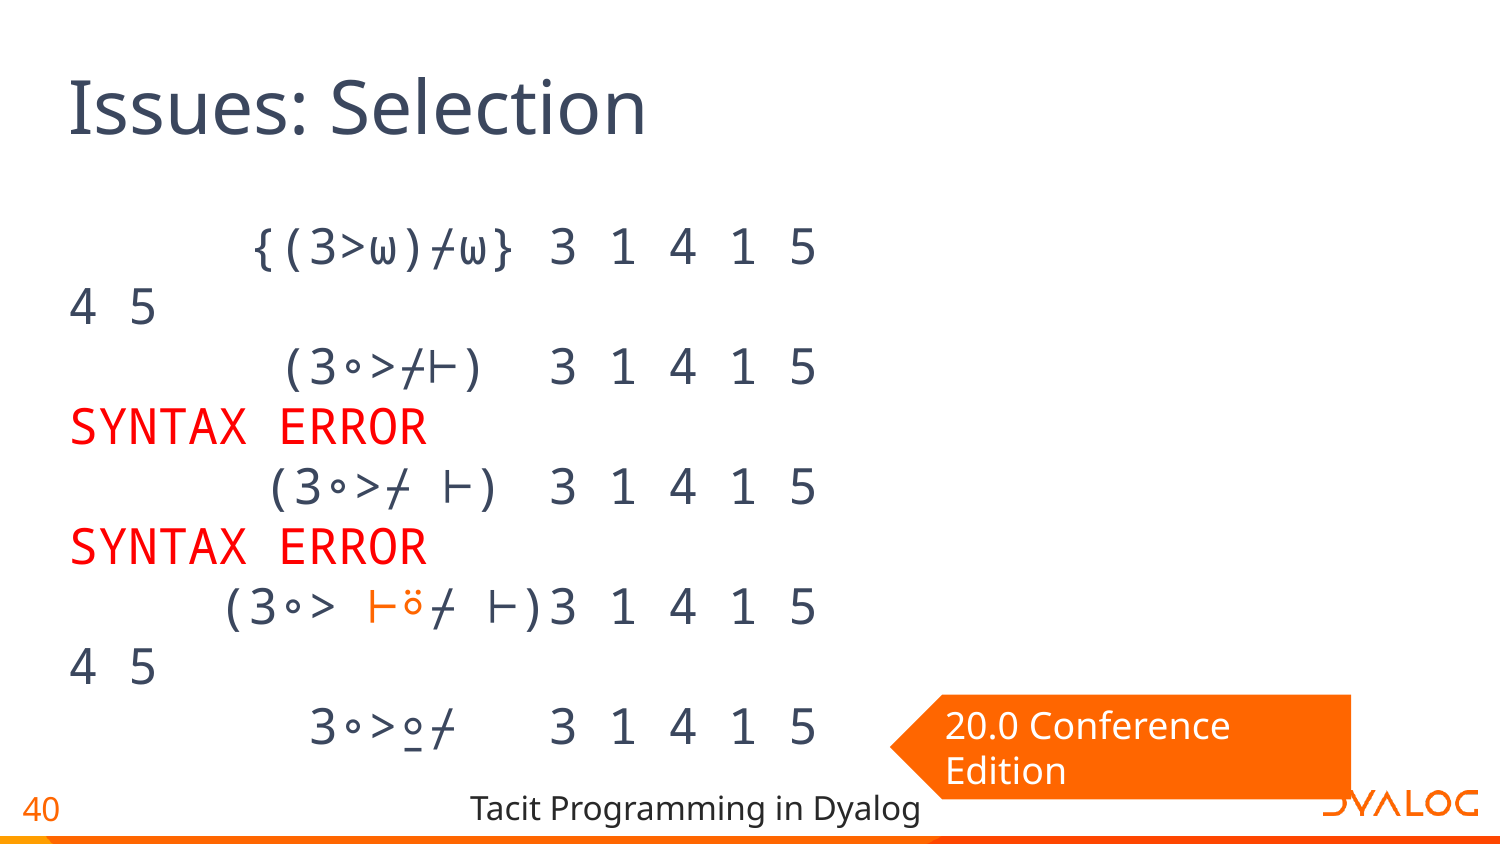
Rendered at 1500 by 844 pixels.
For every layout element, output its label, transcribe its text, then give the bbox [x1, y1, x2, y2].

picture [1453, 790, 1478, 816]
text_box 20.0 Conference Edition [889, 694, 1352, 800]
picture [1453, 836, 1500, 844]
picture [0, 836, 53, 844]
list {(3>⍵)⌿⍵} 3 1 4 1 5 4 5 (3∘>⌿⊢) 3 1 4 1 5 SYNTAX ERROR (3∘>⌿ ⊢) 3 1 4 1 5 SYNTAX ERROR (3∘> ⊢⍤⌿ ⊢)3 1 4 1 5 4 5 3∘>⍛⌿ 3 1 4 1 5 [53, 207, 1453, 844]
title Issues: Selection [53, 43, 1121, 157]
